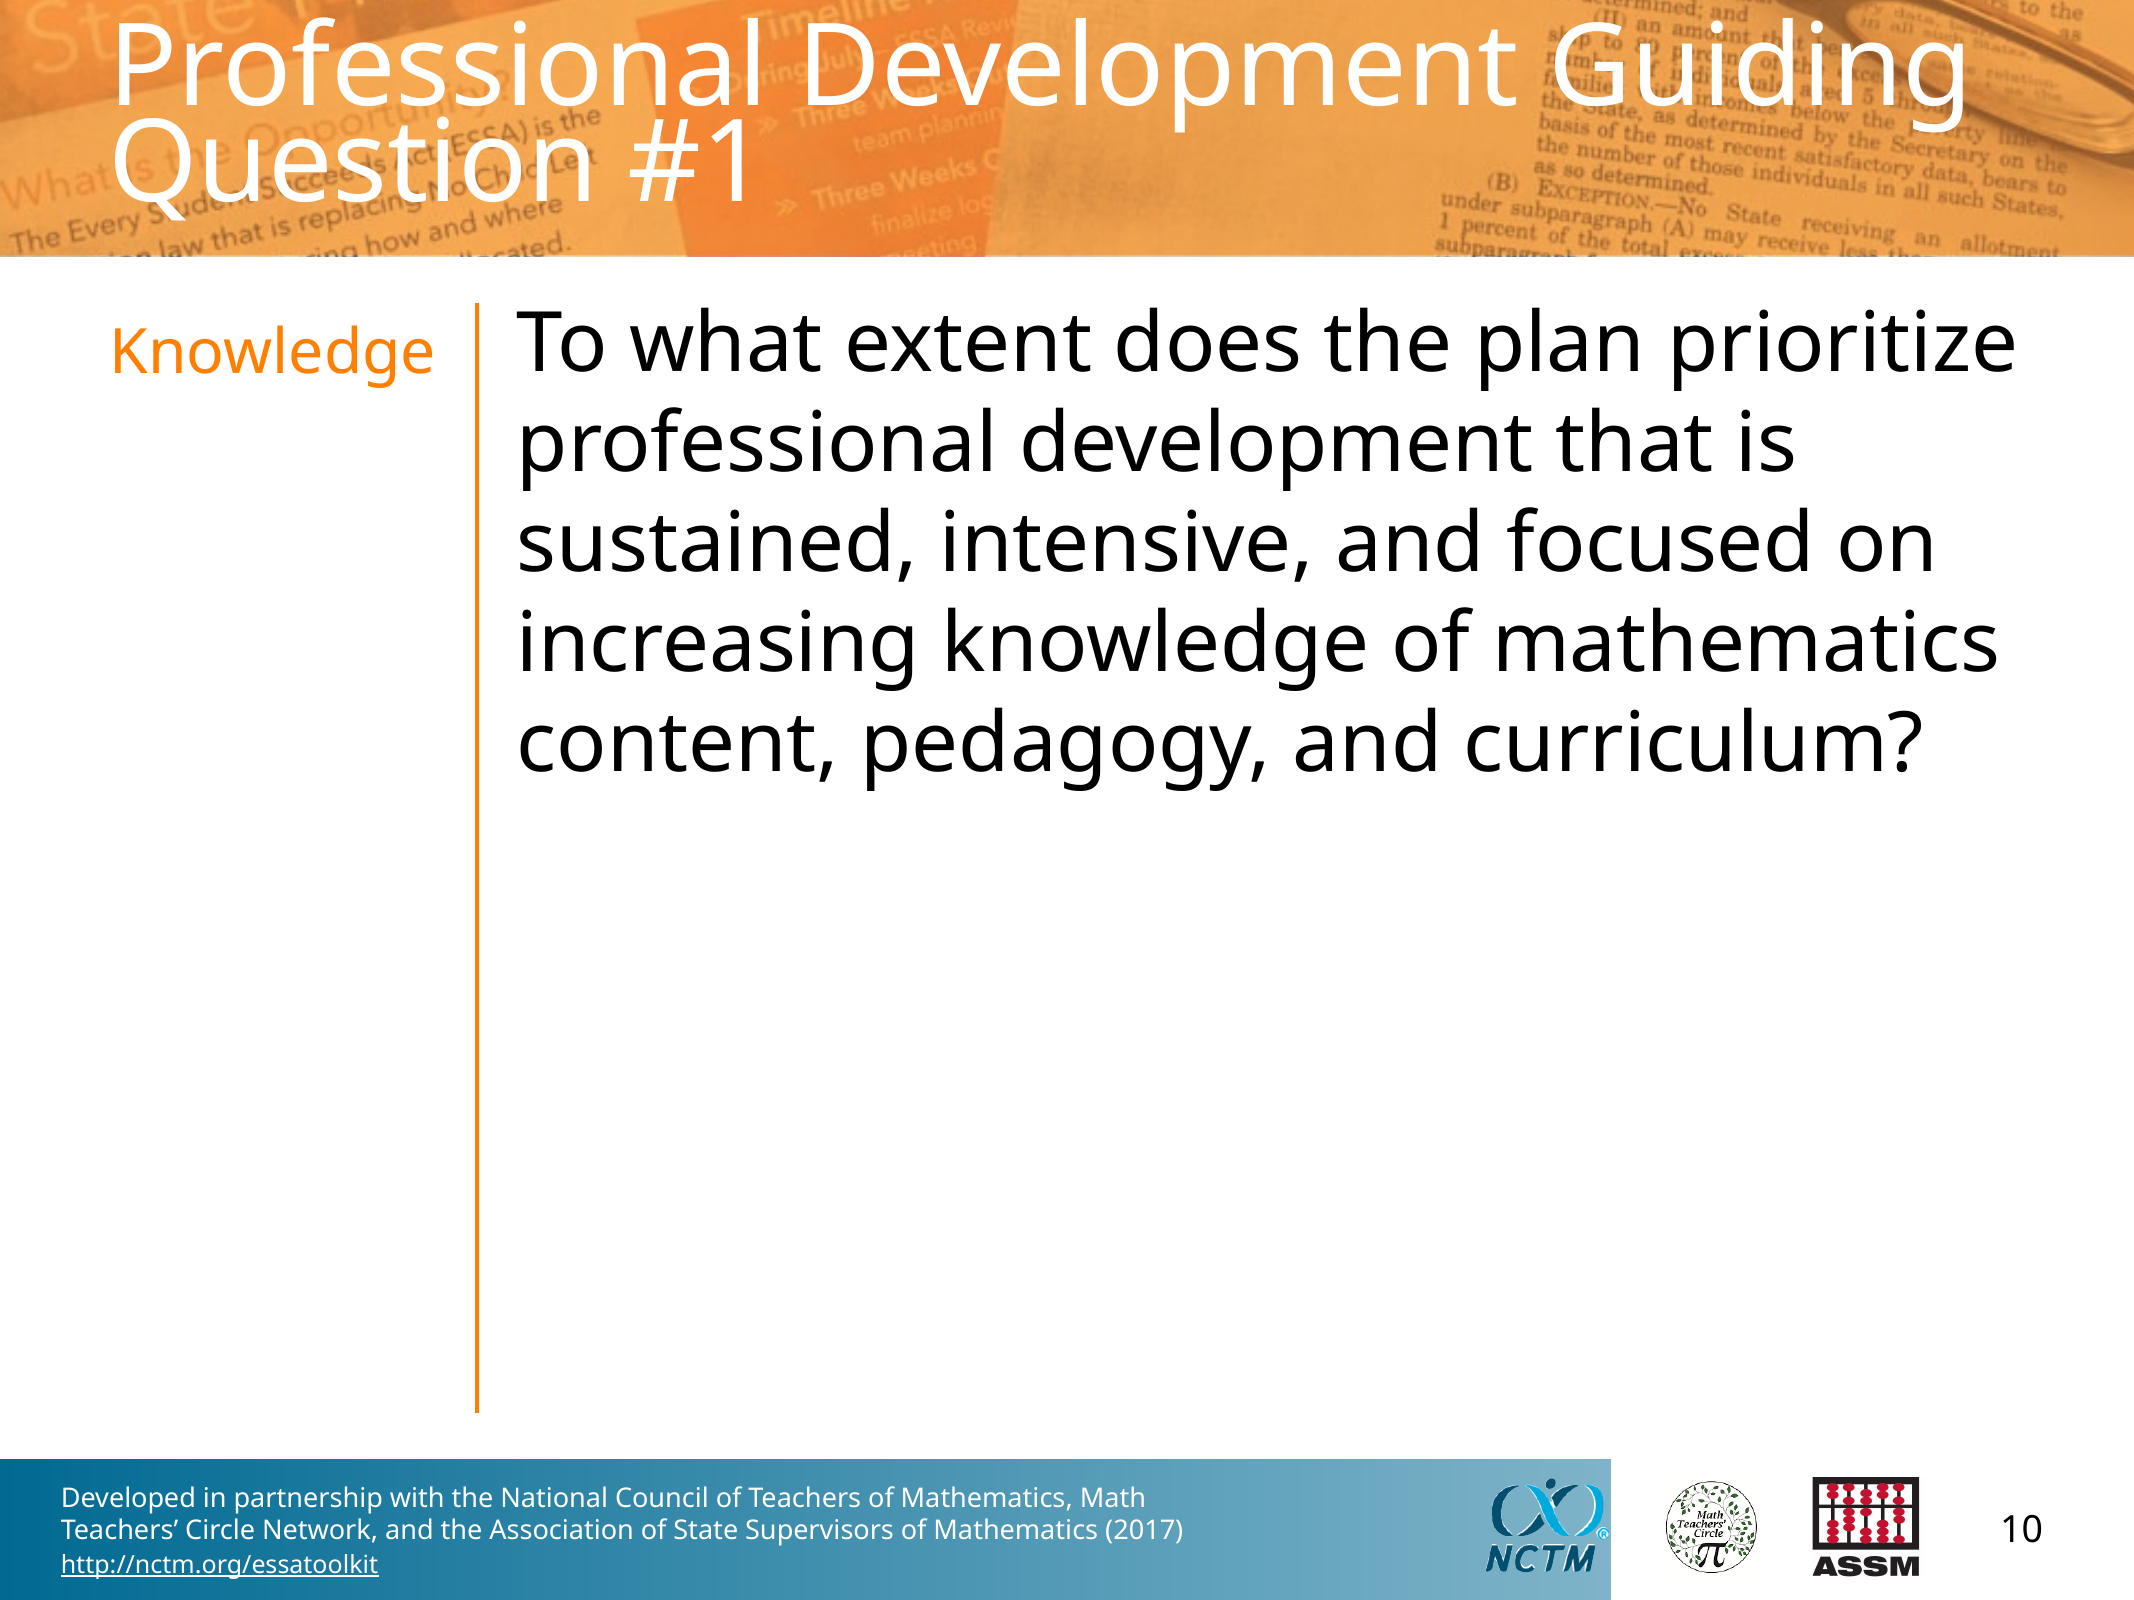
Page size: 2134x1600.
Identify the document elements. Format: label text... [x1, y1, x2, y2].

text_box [0, 1459, 1612, 1600]
text_box To what extent does the plan prioritize professional development that is sustained, intensive, and focused on increasing knowledge of mathematics content, pedagogy, and curriculum? [508, 279, 2068, 1391]
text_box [1485, 1477, 1925, 1577]
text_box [0, 0, 2134, 257]
text_box Knowledge [31, 302, 445, 877]
slide_number 10 [1969, 1495, 2075, 1560]
